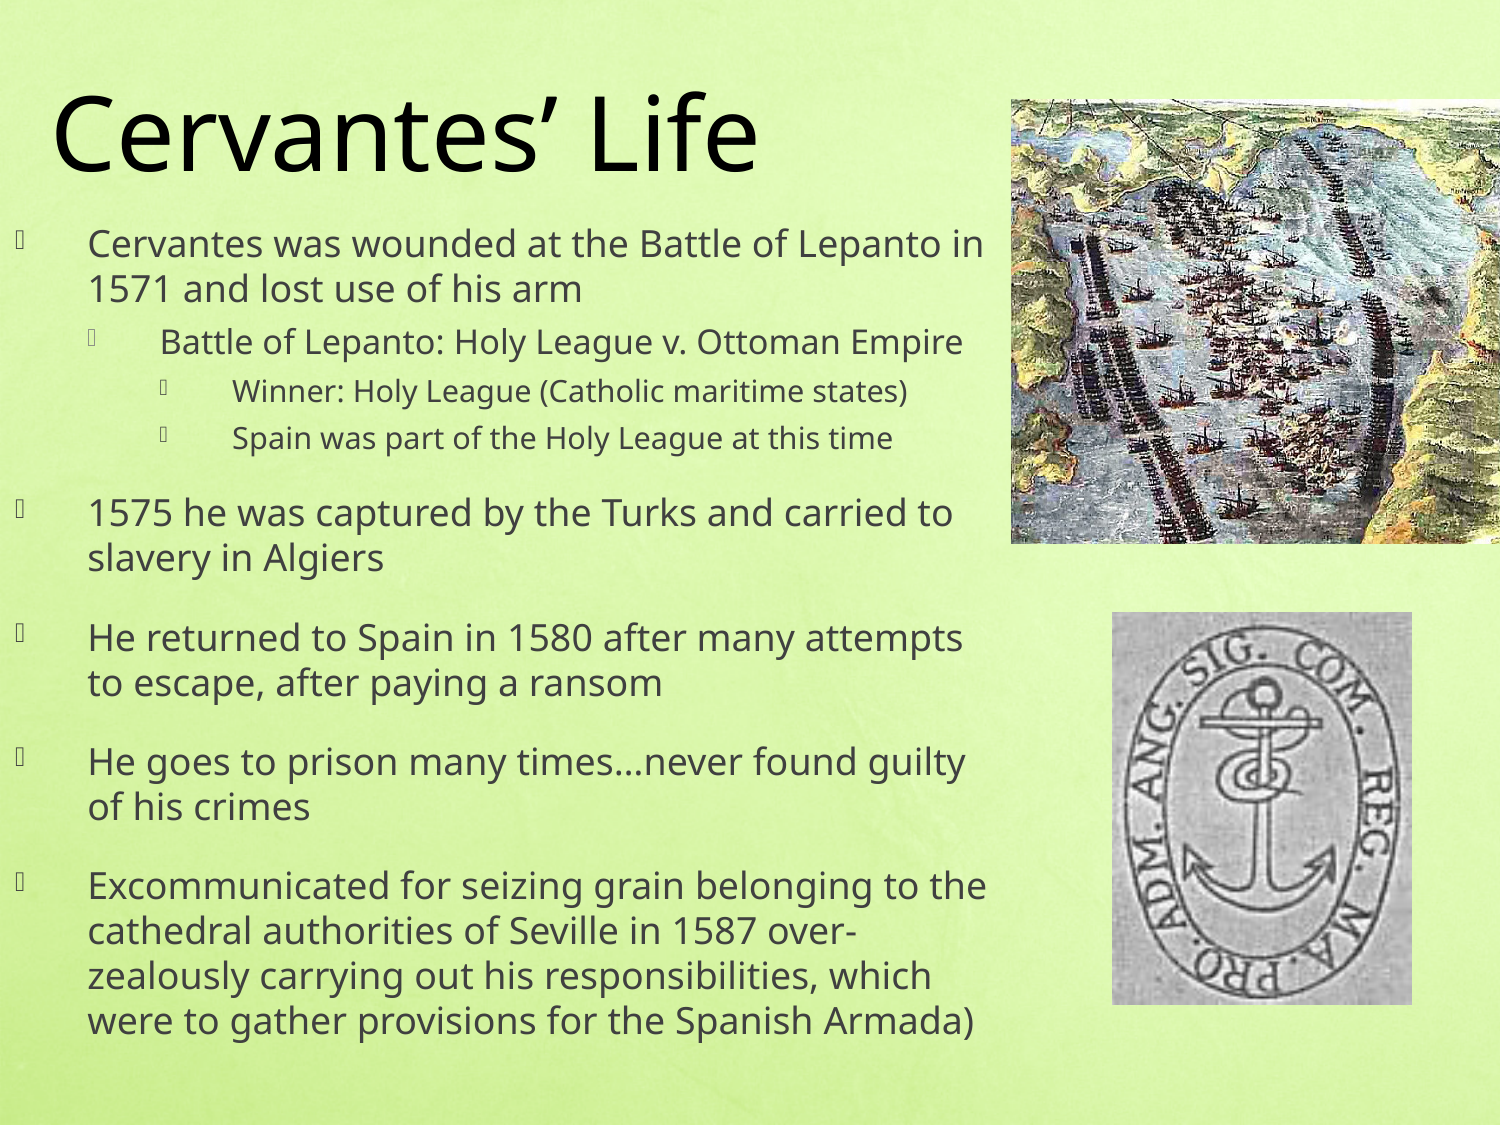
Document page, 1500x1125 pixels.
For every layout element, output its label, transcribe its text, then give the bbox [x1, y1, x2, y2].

list Cervantes was wounded at the Battle of Lepanto in 1571 and lost use of his arm Battle of Lepanto: Holy League v. Ottoman Empire Winner: Holy League (Catholic maritime states) Spain was part of the Holy League at this time 1575 he was captured by the Turks and carried to slavery in Algiers He returned to Spain in 1580 after many attempts to escape, after paying a ransom He goes to prison many times…never found guilty of his crimes Excommunicated for seizing grain belonging to the cathedral authorities of Seville in 1587 over-zealously carrying out his responsibilities, which were to gather provisions for the Spanish Armada) [0, 212, 1013, 1063]
picture [1110, 610, 1413, 1007]
title Cervantes’ Life [0, 37, 975, 200]
picture [1010, 98, 1500, 546]
